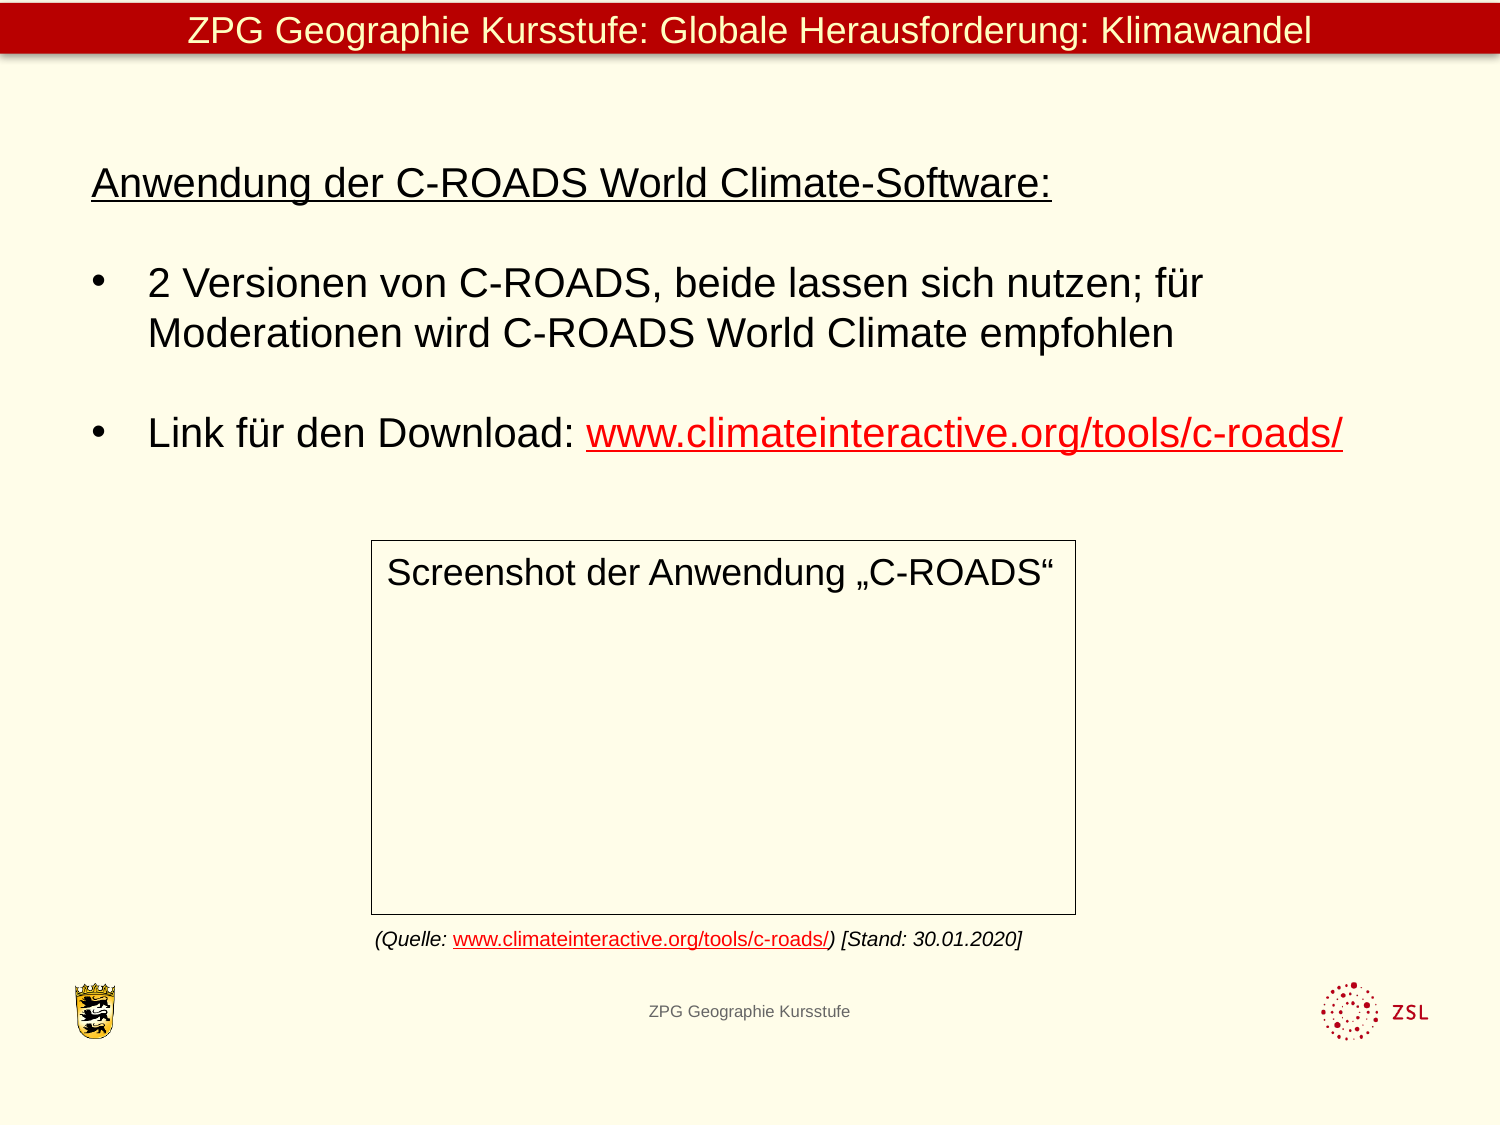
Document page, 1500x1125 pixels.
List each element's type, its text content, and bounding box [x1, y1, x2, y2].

text_box (Quelle: www.climateinteractive.org/tools/c-roads/) [Stand: 30.01.2020] [360, 918, 1111, 959]
text_box Anwendung der C-ROADS World Climate-Software: 2 Versionen von C-ROADS, beide lassen sich nutzen; für Moderationen wird C-ROADS World Climate empfohlen Link für den Download: www.climateinteractive.org/tools/c-roads/ [76, 148, 1447, 524]
text_box Screenshot der Anwendung „C-ROADS“ [371, 540, 1076, 915]
picture [1320, 981, 1429, 1041]
picture [73, 981, 117, 1041]
